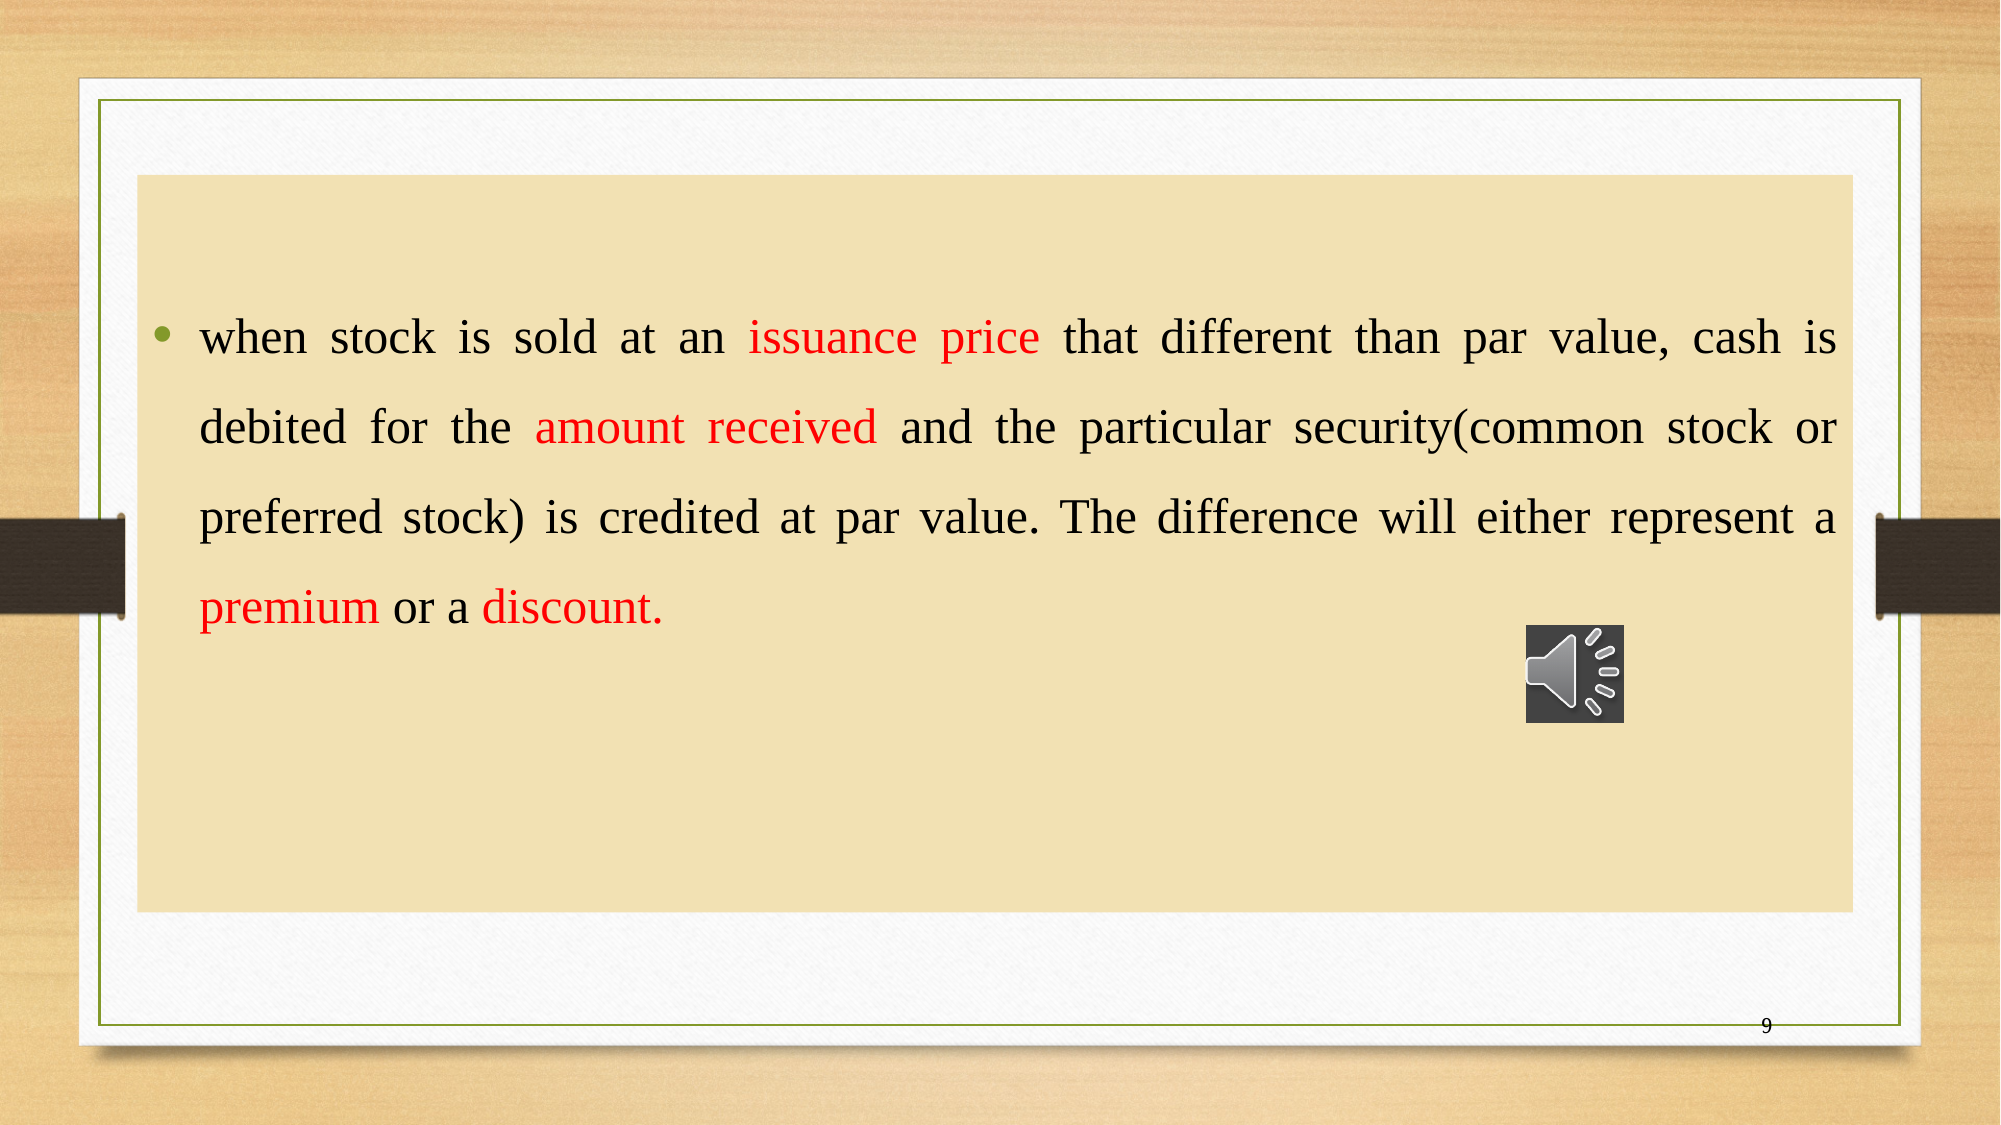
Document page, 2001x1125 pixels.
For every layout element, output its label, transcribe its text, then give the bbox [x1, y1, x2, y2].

slide_number 9 [1698, 1004, 1788, 1050]
picture [0, 0, 2001, 1125]
list when stock is sold at an issuance price that different than par value, cash is debited for the amount received and the particular security(common stock or preferred stock) is credited at par value. The difference will either represent a premium or a discount. [137, 174, 1853, 913]
